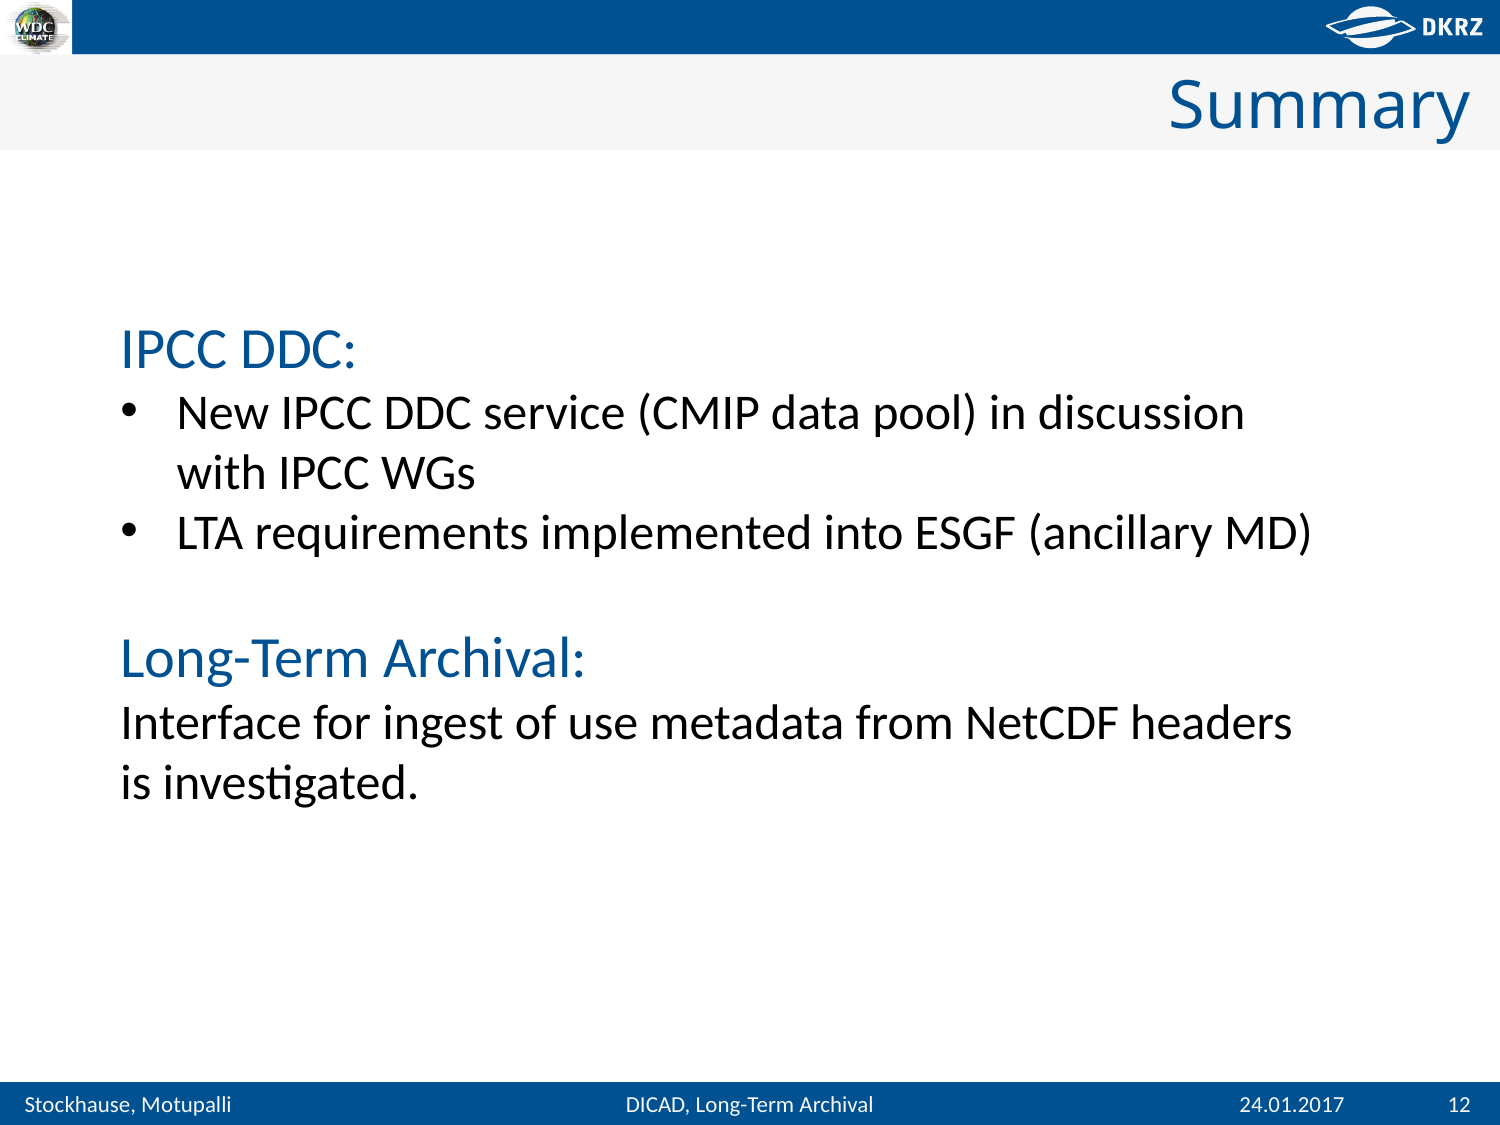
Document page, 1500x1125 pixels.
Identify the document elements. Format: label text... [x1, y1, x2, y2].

picture [0, 0, 73, 54]
text_box IPCC DDC: New IPCC DDC service (CMIP data pool) in discussion with IPCC WGs LTA requirements implemented into ESGF (ancillary MD) Long-Term Archival: Interface for ingest of use metadata from NetCDF headers is investigated. [105, 302, 1329, 817]
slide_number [1187, 1082, 1360, 1125]
footer DICAD, Long-Term Archival [335, 1082, 1165, 1125]
title Summary [0, 54, 1500, 151]
slide_number 12 [1376, 1082, 1500, 1125]
